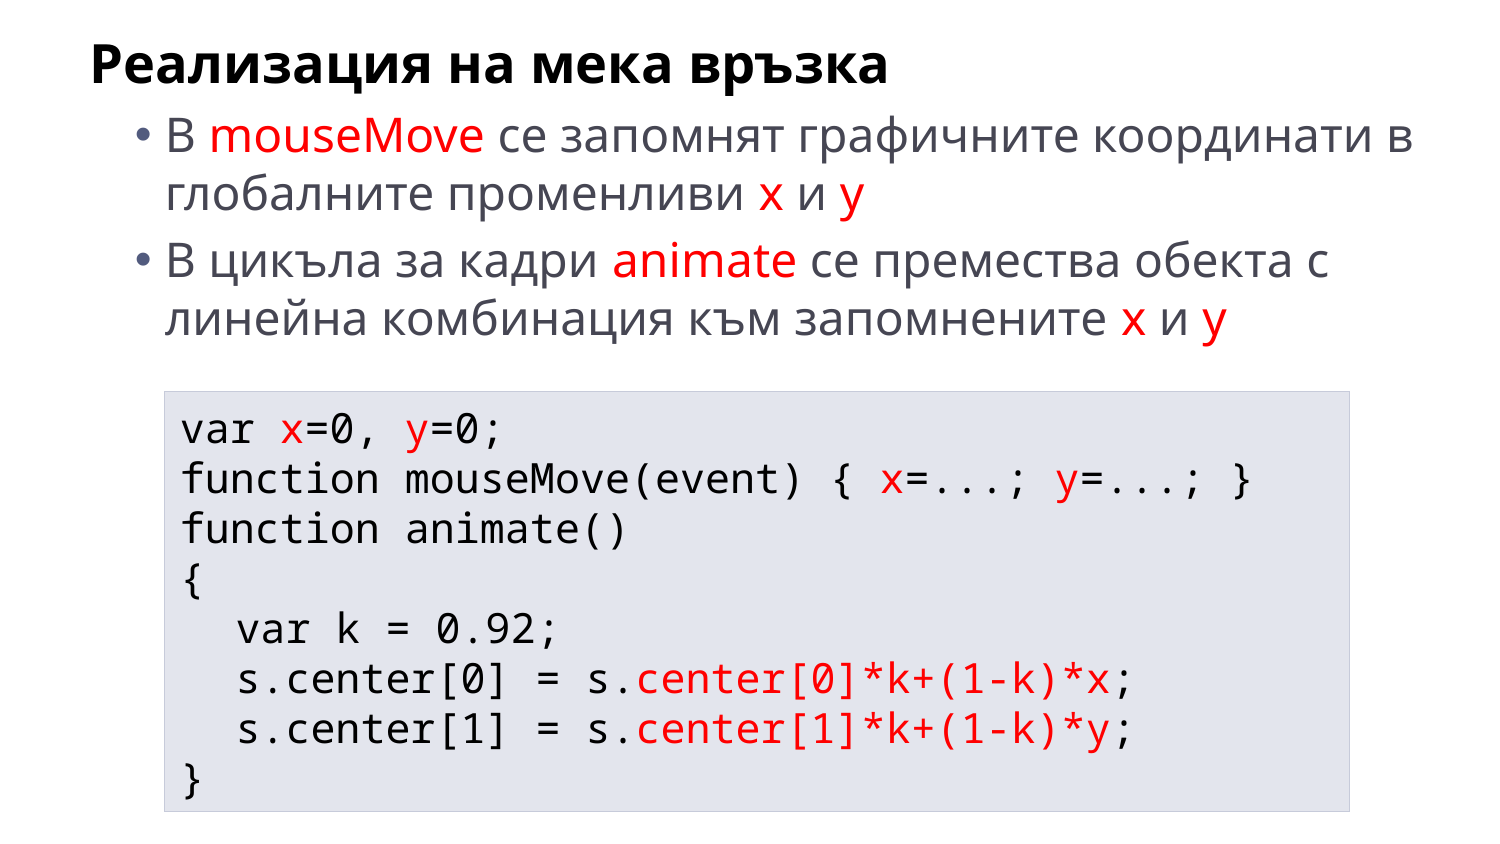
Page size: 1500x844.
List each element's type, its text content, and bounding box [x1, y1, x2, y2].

list Реализация на мека връзка В mouseMove се запомнят графичните координати в глобалните променливи x и y В цикъла за кадри animate се премества обекта с линейна комбинация към запомнените x и y [75, 21, 1475, 835]
text_box var x=0, y=0; function mouseMove(event) { x=...; y=...; } function animate() { var k = 0.92; s.center[0] = s.center[0]*k+(1-k)*x; s.center[1] = s.center[1]*k+(1-k)*y; } [164, 391, 1350, 812]
